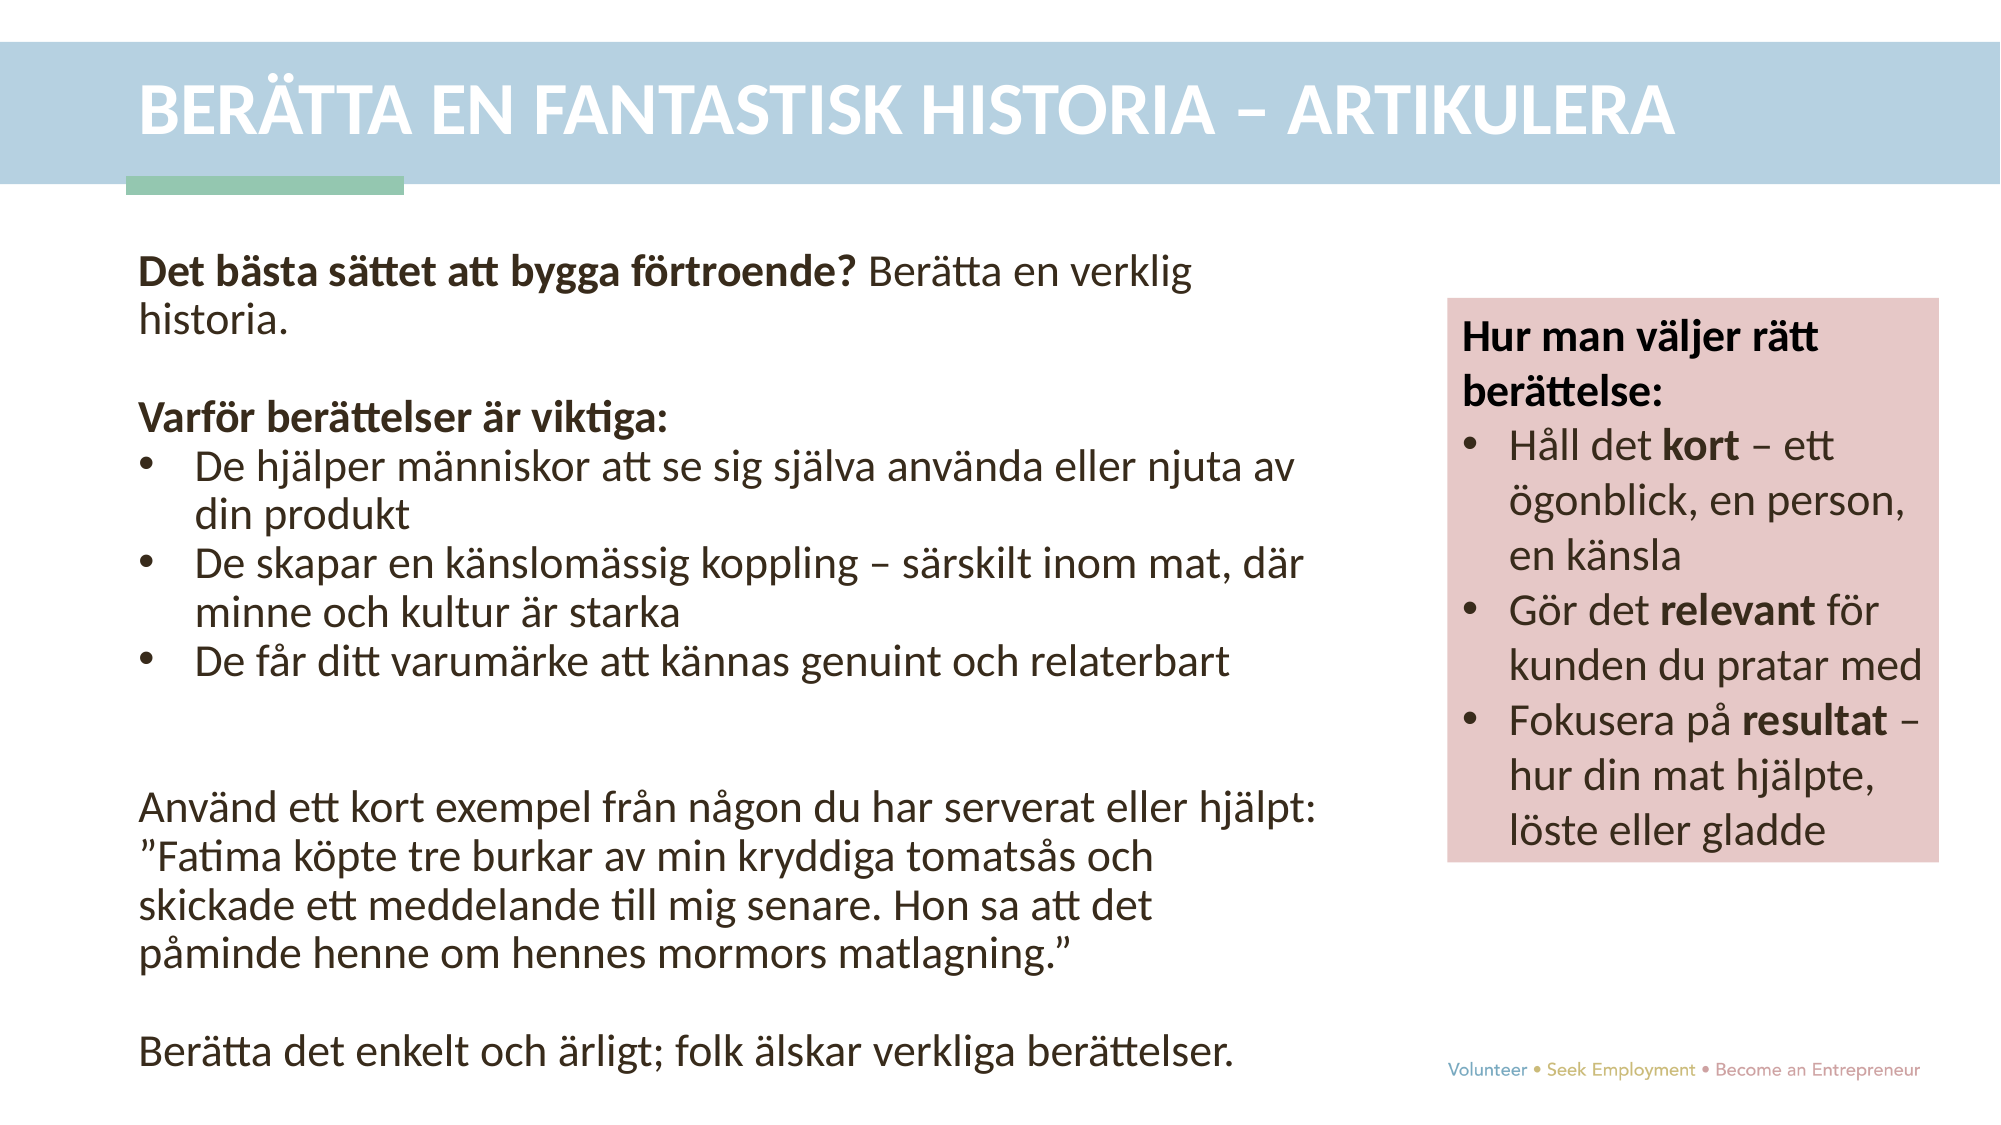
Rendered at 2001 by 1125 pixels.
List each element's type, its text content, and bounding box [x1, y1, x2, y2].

list Det bästa sättet att bygga förtroende? Berätta en verklig historia. Varför berättelser är viktiga: De hjälper människor att se sig själva använda eller njuta av din produkt De skapar en känslomässig koppling – särskilt inom mat, där minne och kultur är starka De får ditt varumärke att kännas genuint och relaterbart Använd ett kort exempel från någon du har serverat eller hjälpt: ”Fatima köpte tre burkar av min kryddiga tomatsås och skickade ett meddelande till mig senare. Hon sa att det påminde henne om hennes mormors matlagning.” Berätta det enkelt och ärligt; folk älskar verkliga berättelser. [123, 238, 1335, 961]
text_box Hur man väljer rätt berättelse: Håll det kort – ett ögonblick, en person, en känsla Gör det relevant för kunden du pratar med Fokusera på resultat – hur din mat hjälpte, löste eller gladde [1447, 297, 1939, 863]
picture [1418, 1046, 1971, 1103]
list BERÄTTA EN FANTASTISK HISTORIA – ARTIKULERA [123, 51, 1913, 170]
